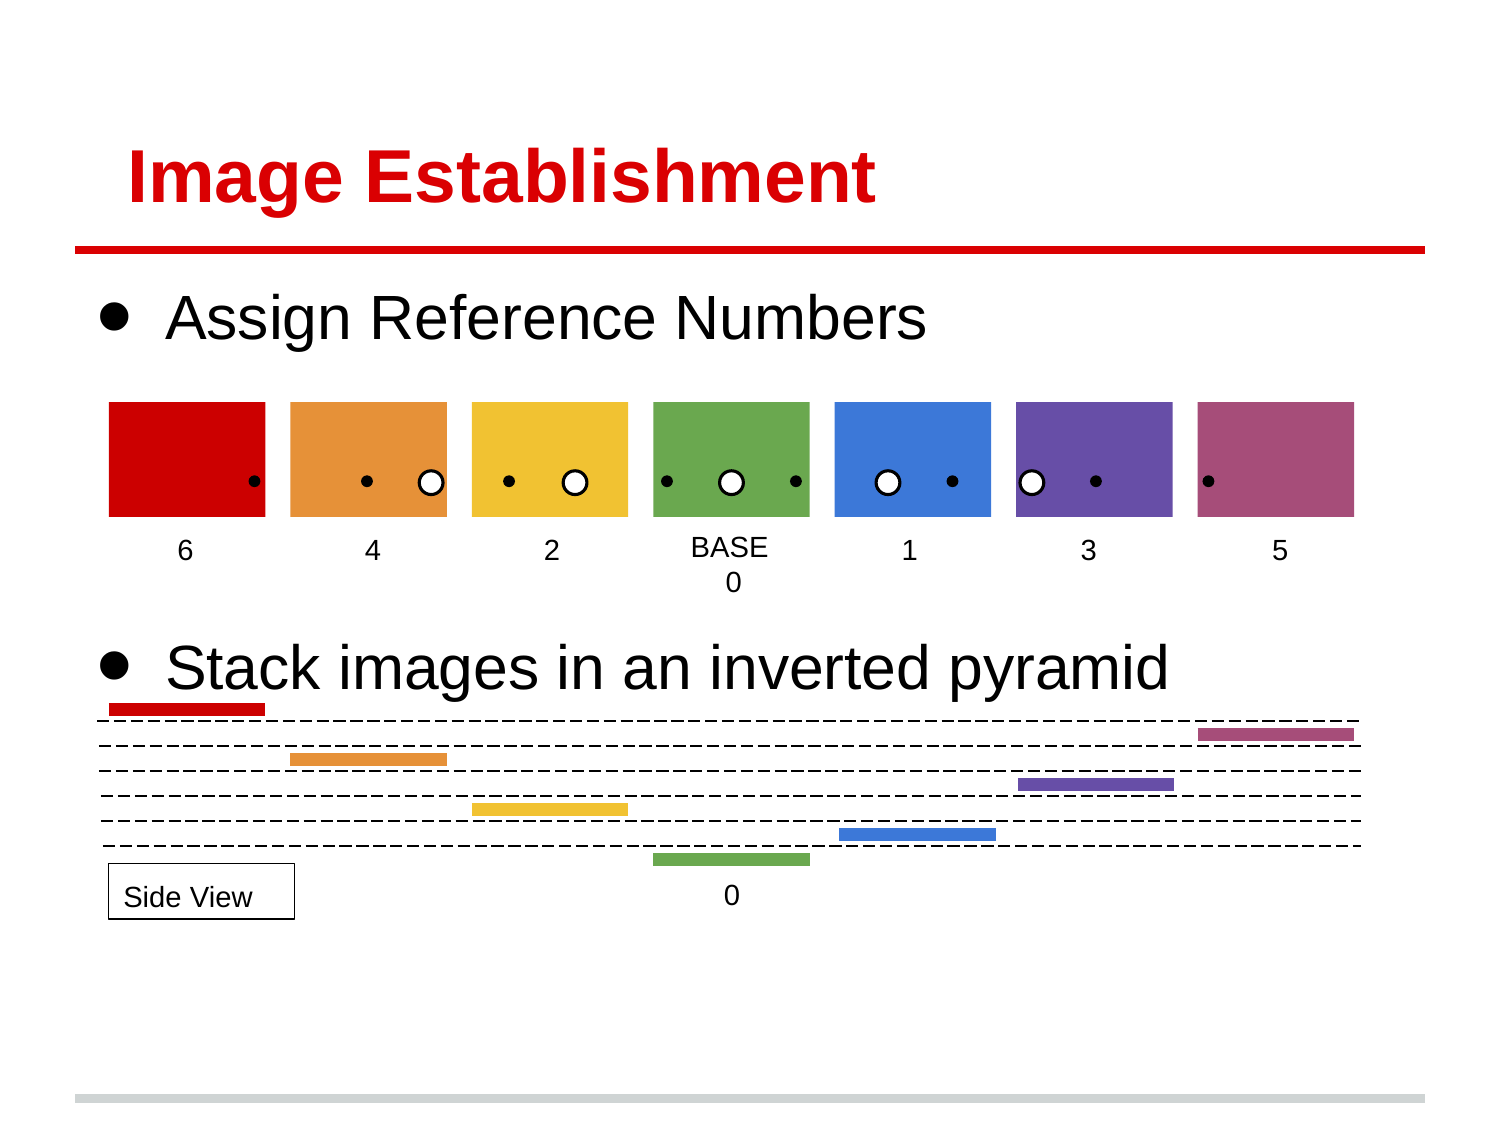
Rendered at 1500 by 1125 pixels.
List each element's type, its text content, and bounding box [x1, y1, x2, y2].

text_box [108, 402, 266, 517]
text_box 1 [886, 515, 949, 572]
text_box [563, 470, 587, 495]
text_box [661, 475, 673, 488]
text_box [834, 402, 992, 517]
text_box Side View [108, 863, 295, 919]
text_box 5 [1257, 515, 1319, 572]
text_box [789, 475, 802, 488]
title Image Establishment [75, 45, 1425, 233]
text_box [290, 402, 447, 517]
text_box [248, 475, 261, 488]
text_box 6 [162, 515, 224, 572]
text_box [876, 470, 900, 495]
text_box 2 [528, 515, 591, 572]
text_box [653, 402, 810, 517]
text_box [1016, 402, 1173, 517]
list Assign Reference Numbers Stack images in an inverted pyramid [75, 262, 1425, 1078]
text_box [1202, 475, 1215, 488]
text_box [471, 402, 629, 517]
text_box [1089, 475, 1102, 488]
text_box 3 [1065, 515, 1127, 572]
text_box [503, 475, 516, 488]
text_box BASE 0 [665, 513, 803, 601]
text_box [361, 475, 373, 488]
text_box [1020, 470, 1044, 495]
text_box [419, 470, 444, 495]
text_box [719, 470, 744, 495]
text_box 0 [709, 868, 759, 921]
text_box [1197, 402, 1355, 517]
text_box [946, 475, 959, 488]
text_box 4 [349, 515, 412, 572]
